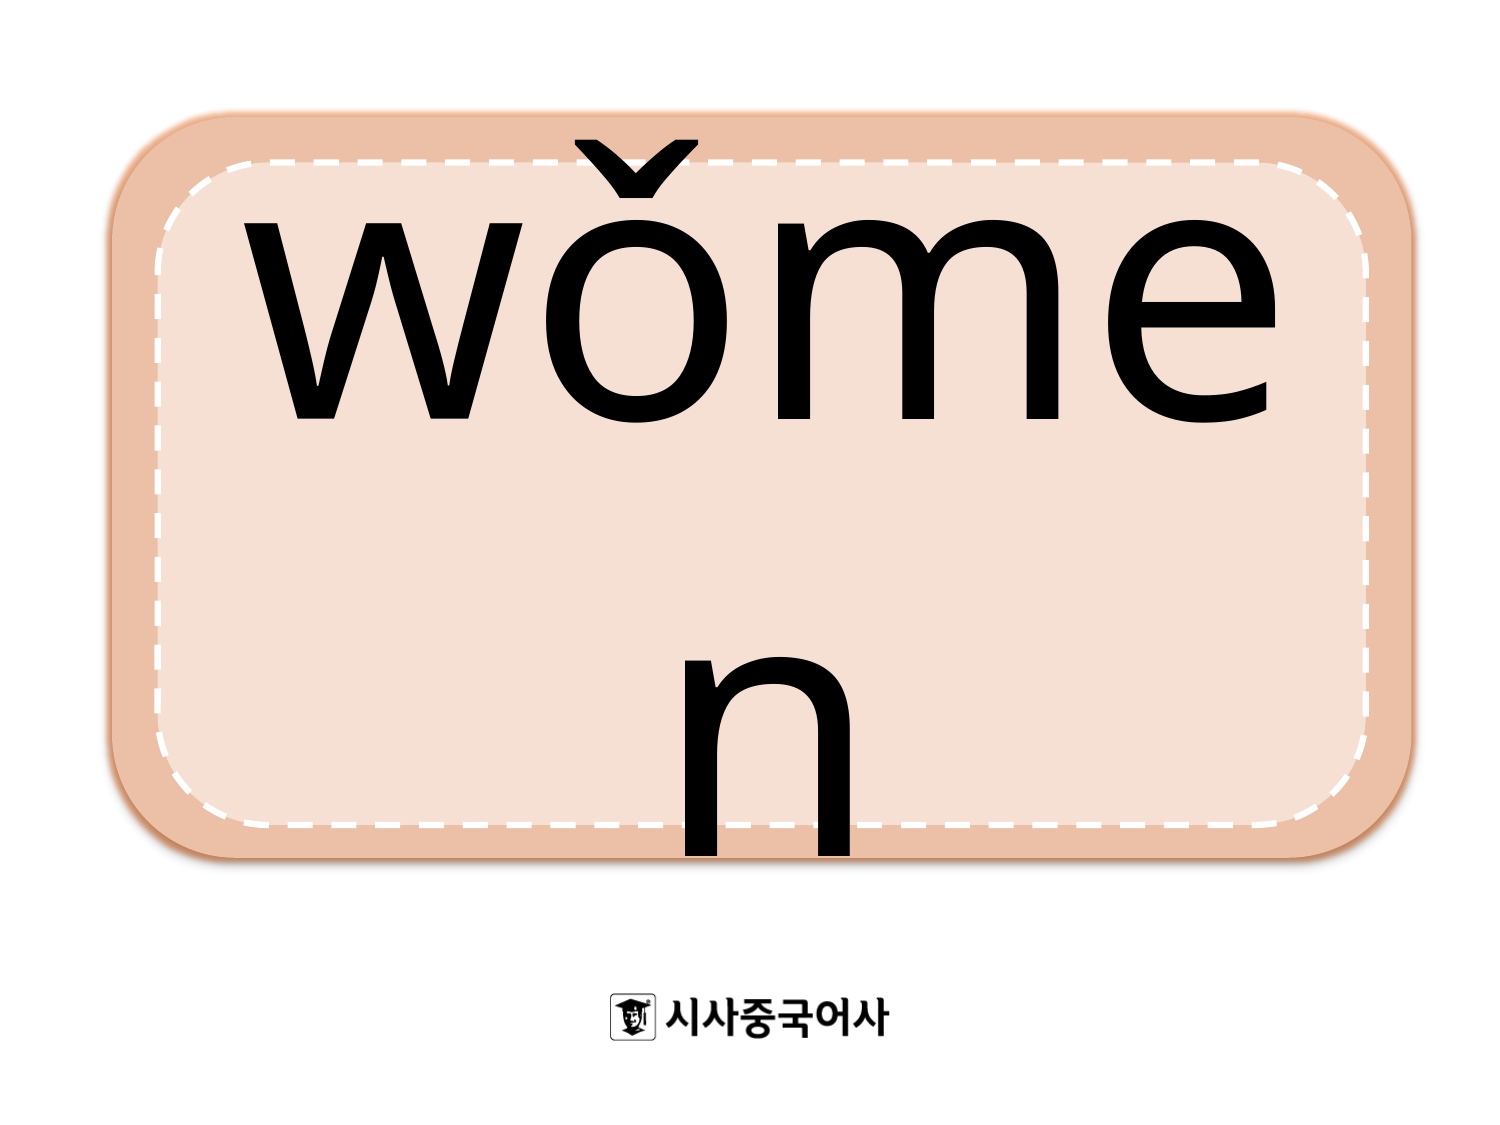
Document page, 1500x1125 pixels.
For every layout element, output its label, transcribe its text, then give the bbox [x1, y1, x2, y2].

picture [602, 987, 898, 1047]
text_box wǒmen [162, 160, 1371, 824]
